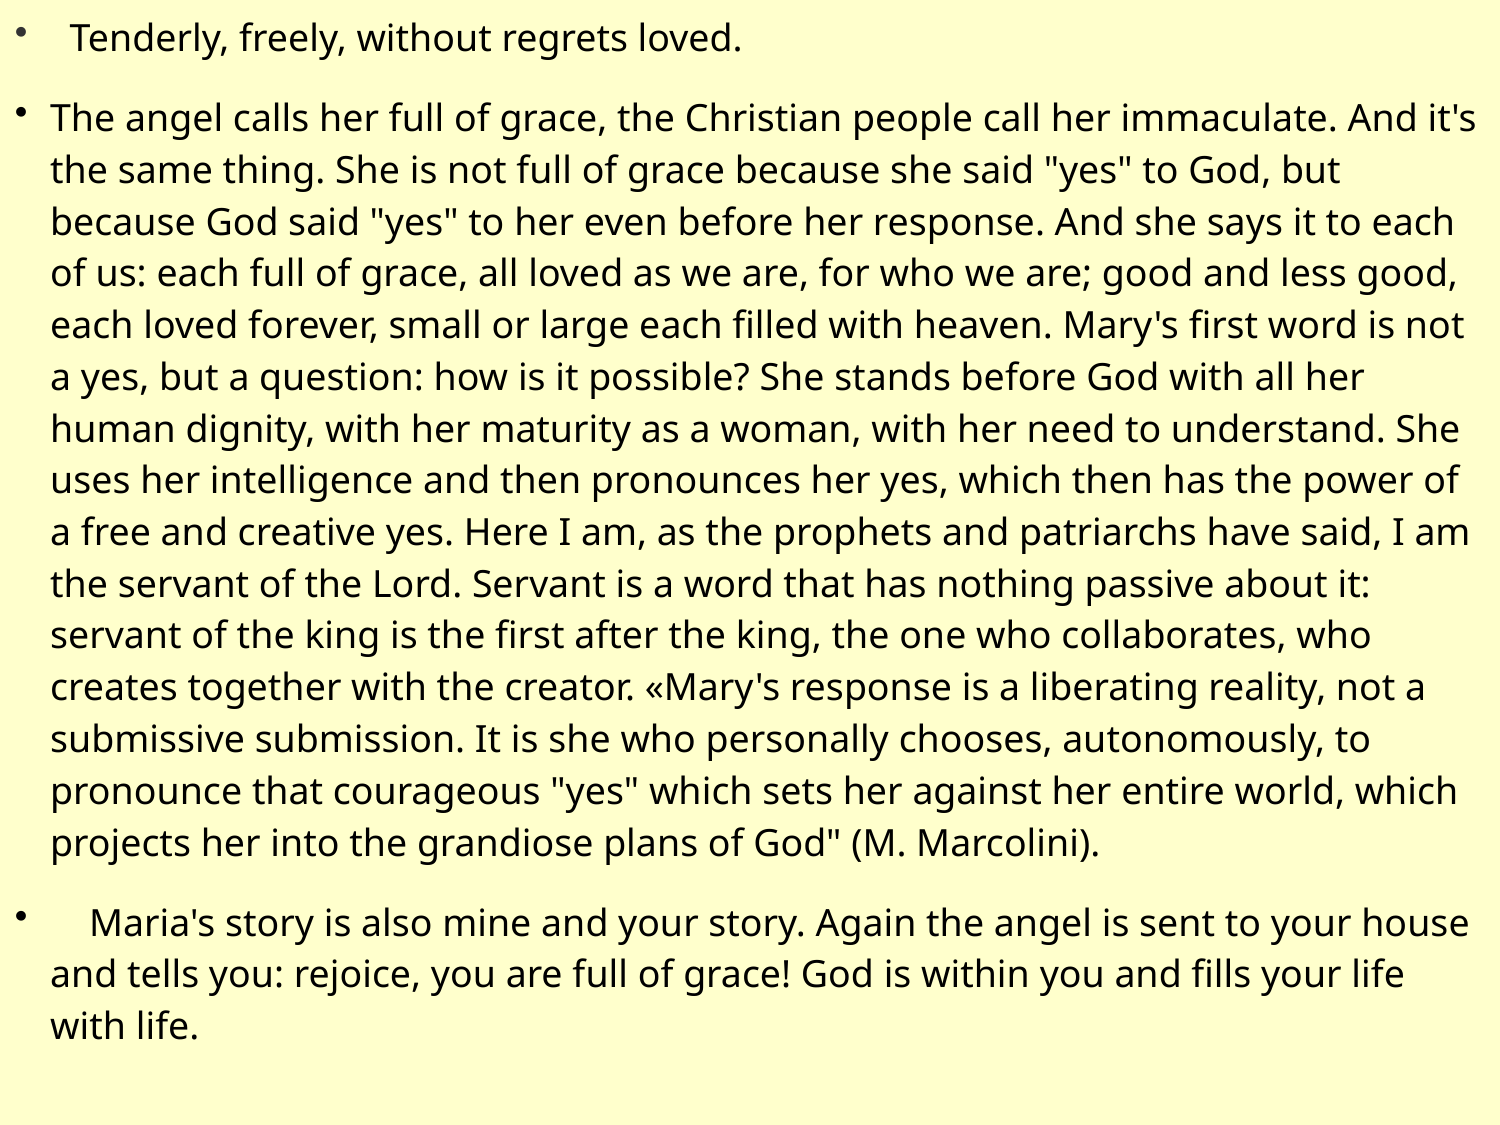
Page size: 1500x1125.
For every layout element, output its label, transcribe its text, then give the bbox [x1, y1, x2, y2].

text_box Tenderly, freely, without regrets loved. The angel calls her full of grace, the Christian people call her immaculate. And it's the same thing. She is not full of grace because she said "yes" to God, but because God said "yes" to her even before her response. And she says it to each of us: each full of grace, all loved as we are, for who we are; good and less good, each loved forever, small or large each filled with heaven. Mary's first word is not a yes, but a question: how is it possible? She stands before God with all her human dignity, with her maturity as a woman, with her need to understand. She uses her intelligence and then pronounces her yes, which then has the power of a free and creative yes. Here I am, as the prophets and patriarchs have said, I am the servant of the Lord. Servant is a word that has nothing passive about it: servant of the king is the first after the king, the one who collaborates, who creates together with the creator. «Mary's response is a liberating reality, not a submissive submission. It is she who personally chooses, autonomously, to pronounce that courageous "yes" which sets her against her entire world, which projects her into the grandiose plans of God" (M. Marcolini). Maria's story is also mine and your story. Again the angel is sent to your house and tells you: rejoice, you are full of grace! God is within you and fills your life with life. [0, 0, 1500, 1125]
